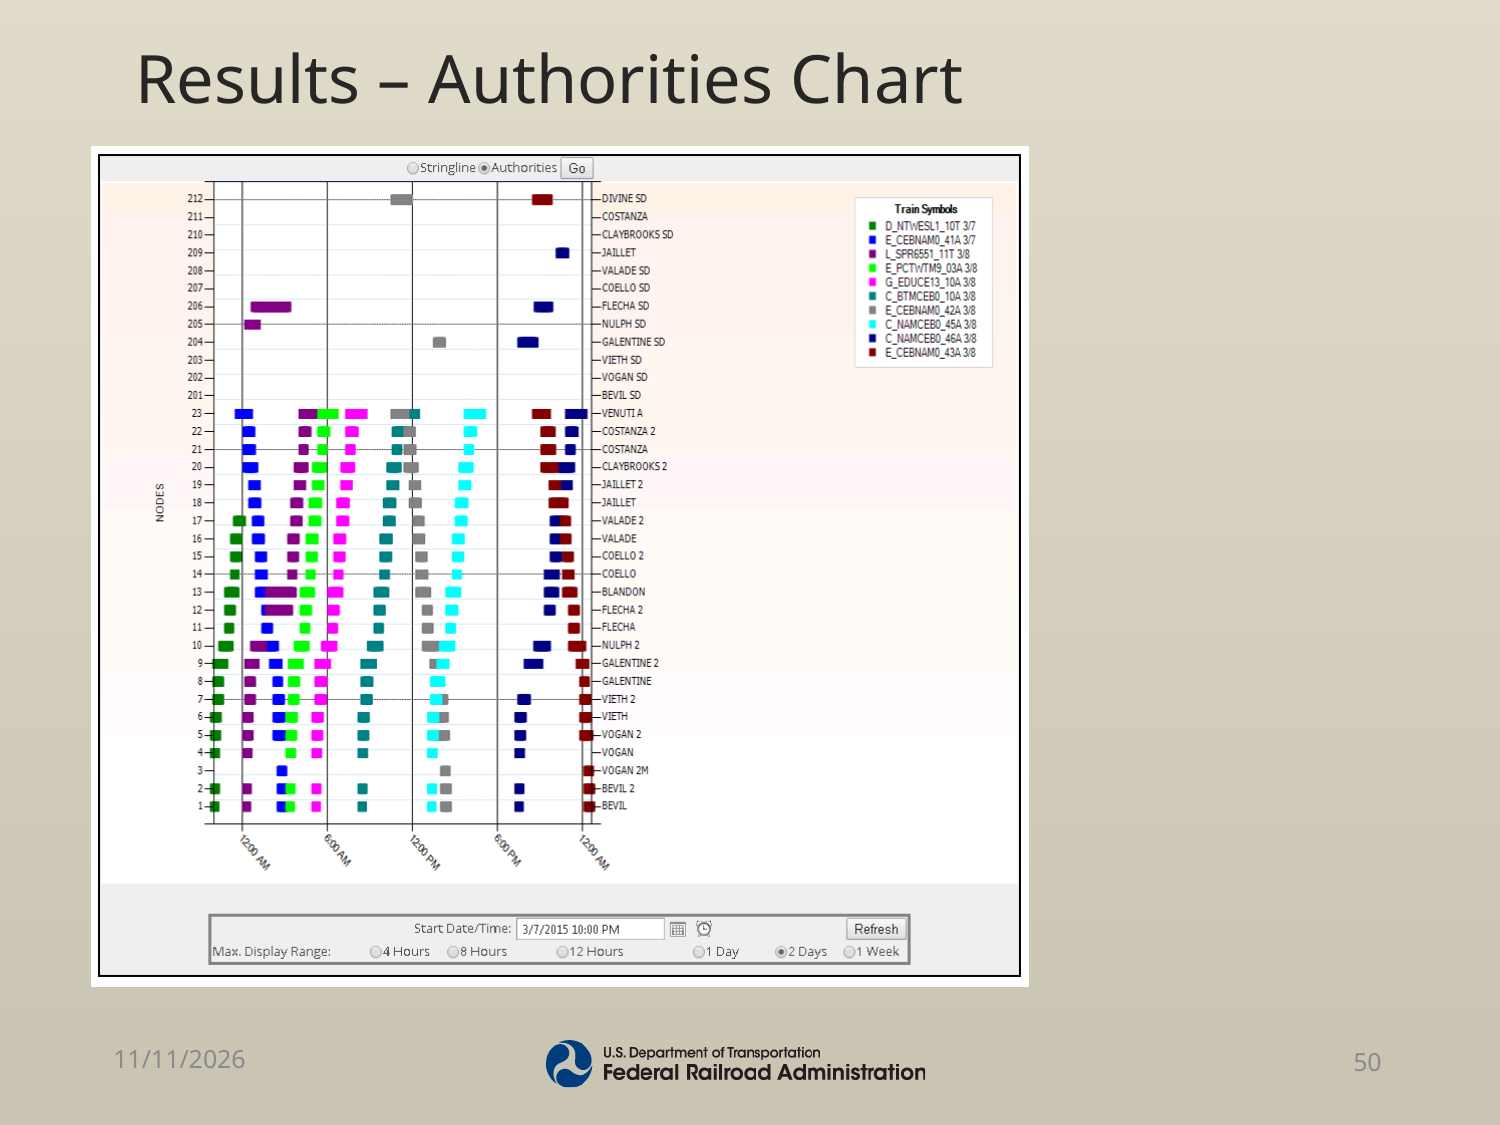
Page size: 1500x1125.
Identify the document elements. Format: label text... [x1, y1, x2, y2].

slide_number 50 [1059, 1033, 1397, 1094]
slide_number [98, 1030, 436, 1091]
title Results – Authorities Chart [120, 20, 1380, 145]
picture [90, 146, 1029, 987]
picture [526, 1035, 926, 1088]
